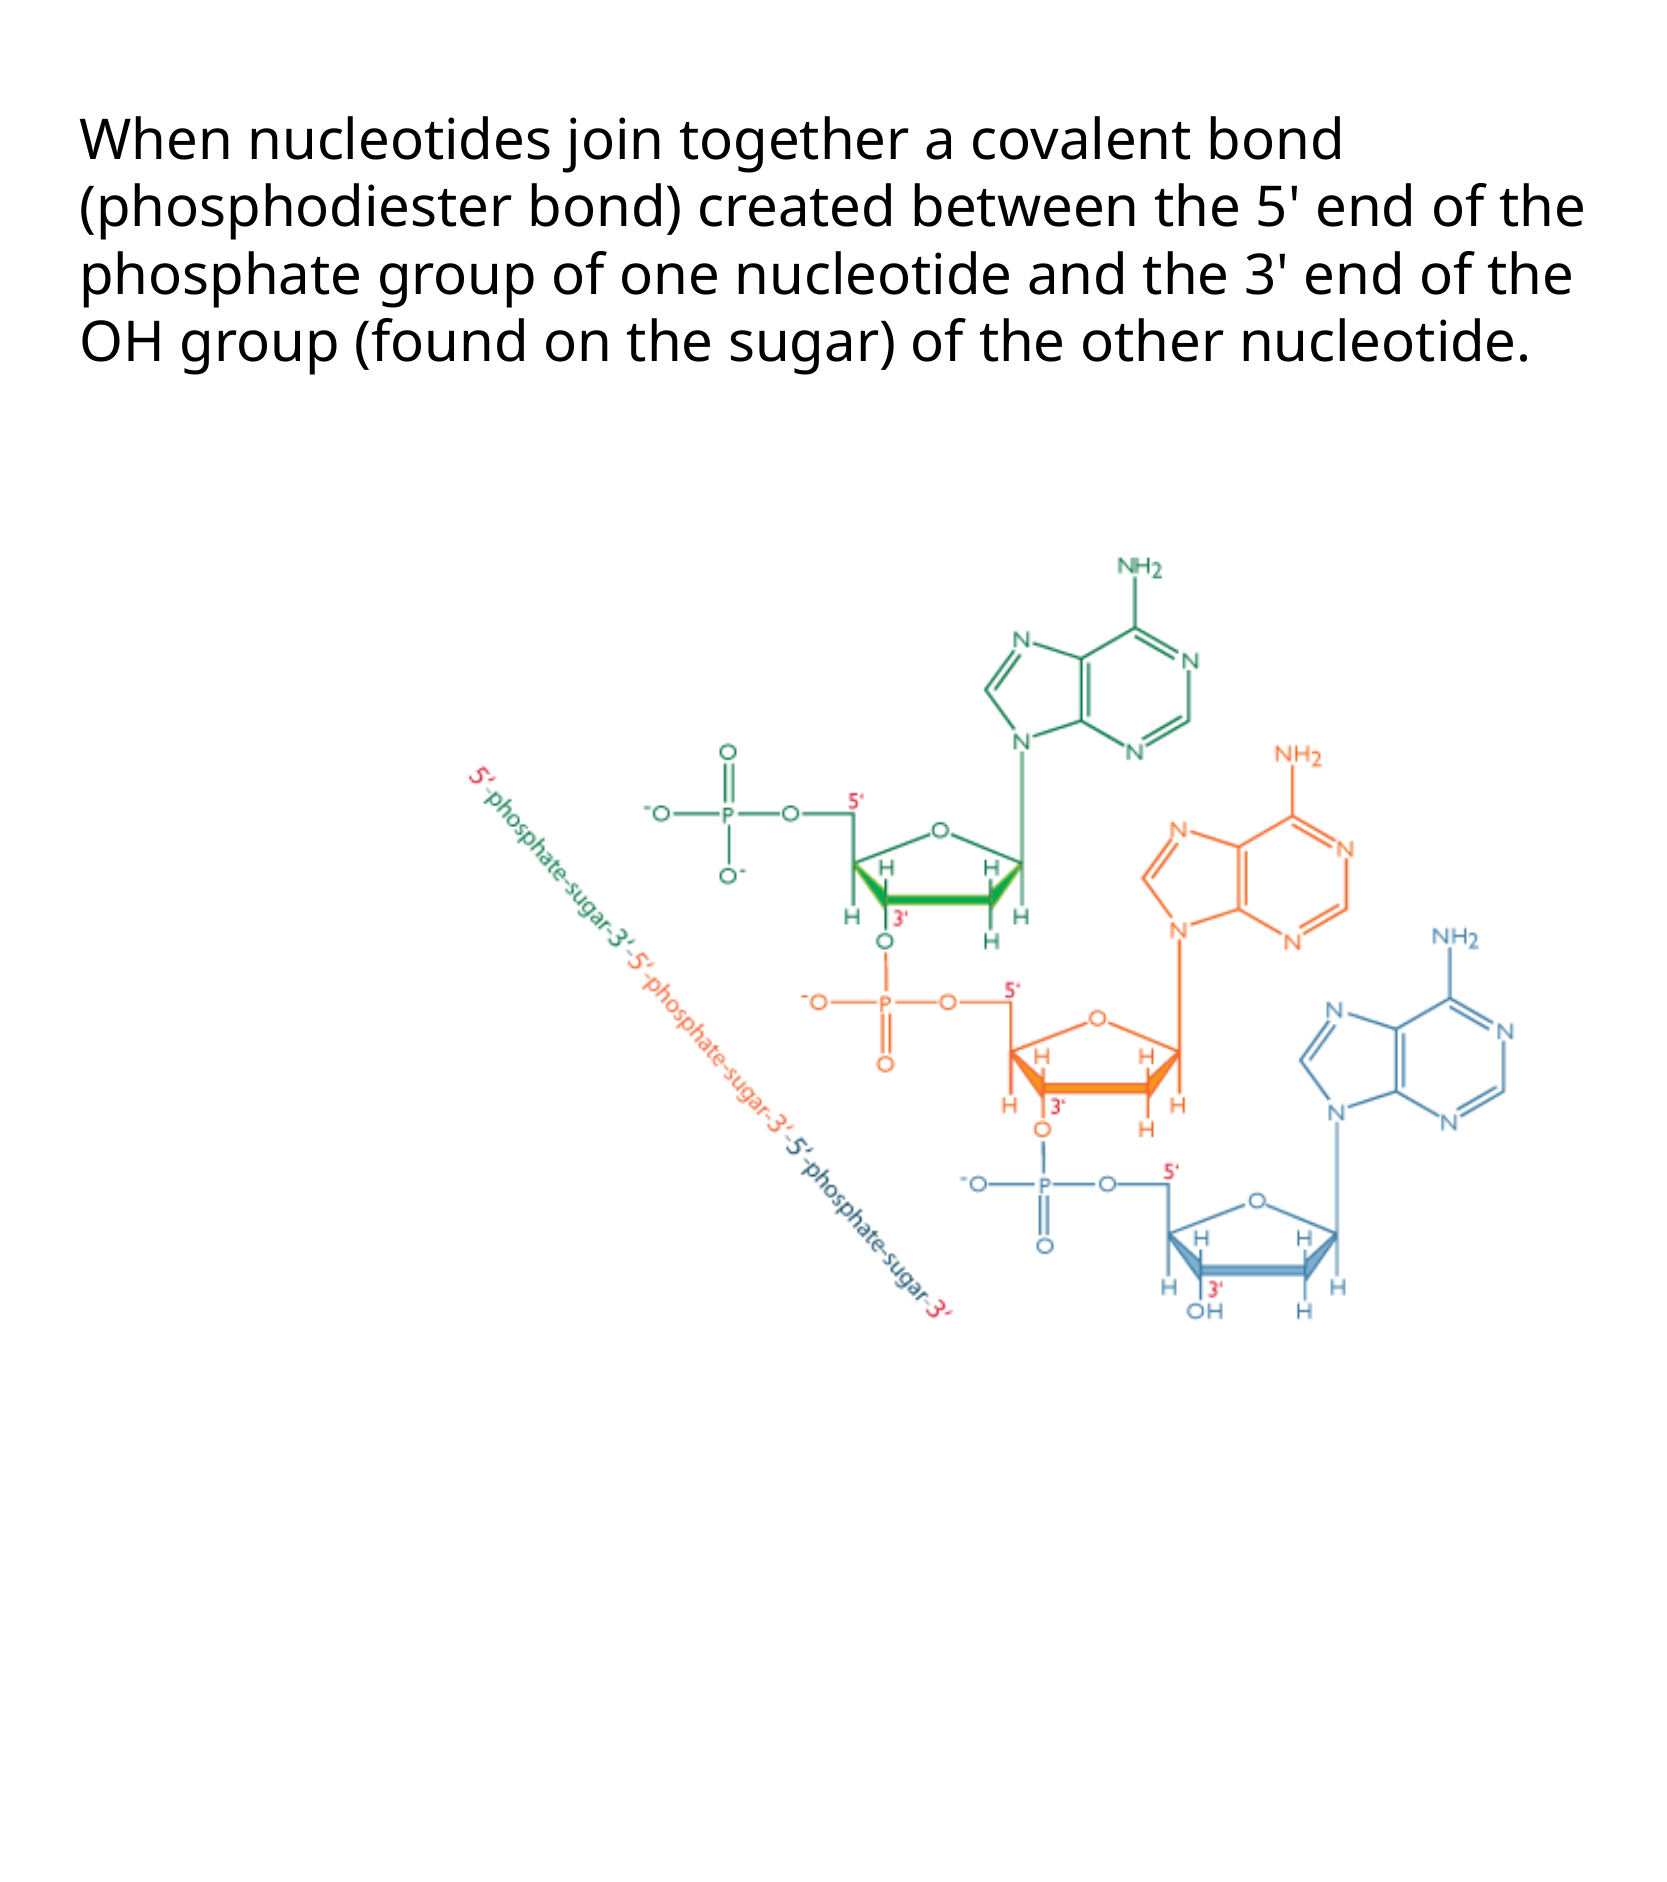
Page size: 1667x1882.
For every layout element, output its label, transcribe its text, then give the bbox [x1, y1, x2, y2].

picture [397, 528, 1544, 1347]
text_box When nucleotides join together a covalent bond (phosphodiester bond) created between the 5' end of the phosphate group of one nucleotide and the 3' end of the OH group (found on the sugar) of the other nucleotide. [64, 95, 1615, 381]
